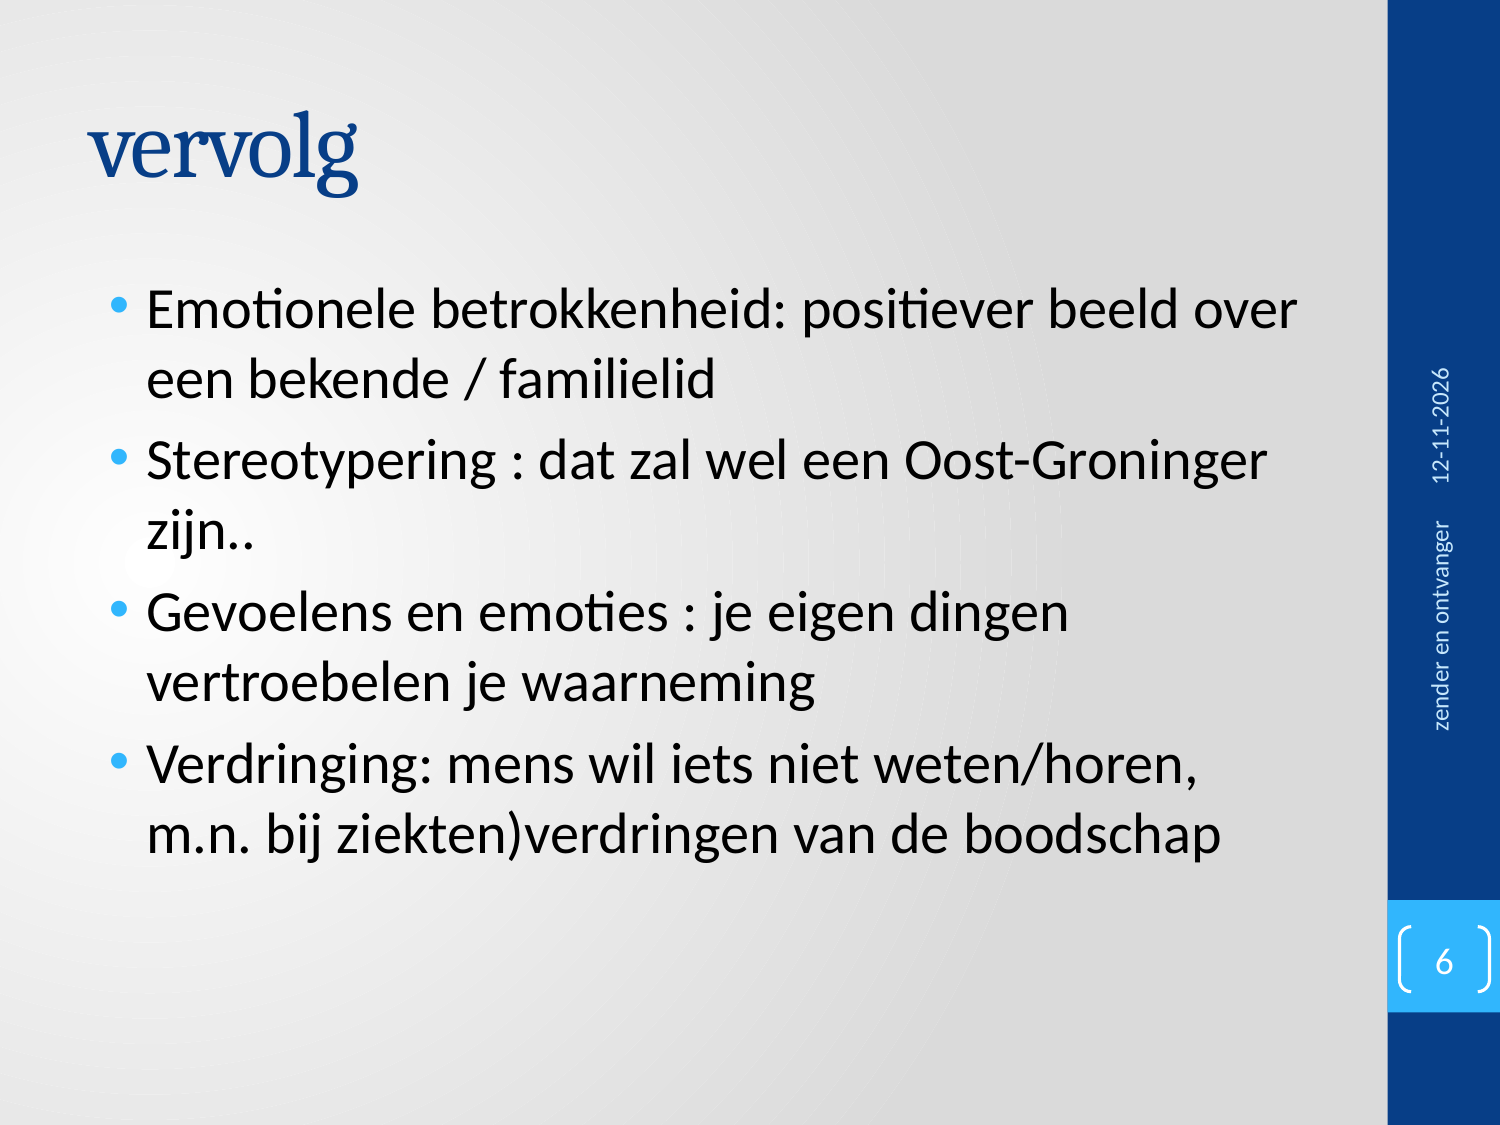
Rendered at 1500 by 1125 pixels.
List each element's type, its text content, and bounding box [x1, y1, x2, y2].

list Emotionele betrokkenheid: positiever beeld over een bekende / familielid Stereotypering : dat zal wel een Oost-Groninger zijn.. Gevoelens en emoties : je eigen dingen vertroebelen je waarneming Verdringing: mens wil iets niet weten/horen, m.n. bij ziekten)verdringen van de boodschap [75, 262, 1325, 1050]
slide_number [1408, 100, 1469, 500]
footer zender en ontvanger [1408, 500, 1469, 889]
title vervolg [75, 45, 1325, 233]
slide_number 6 [1397, 925, 1492, 994]
